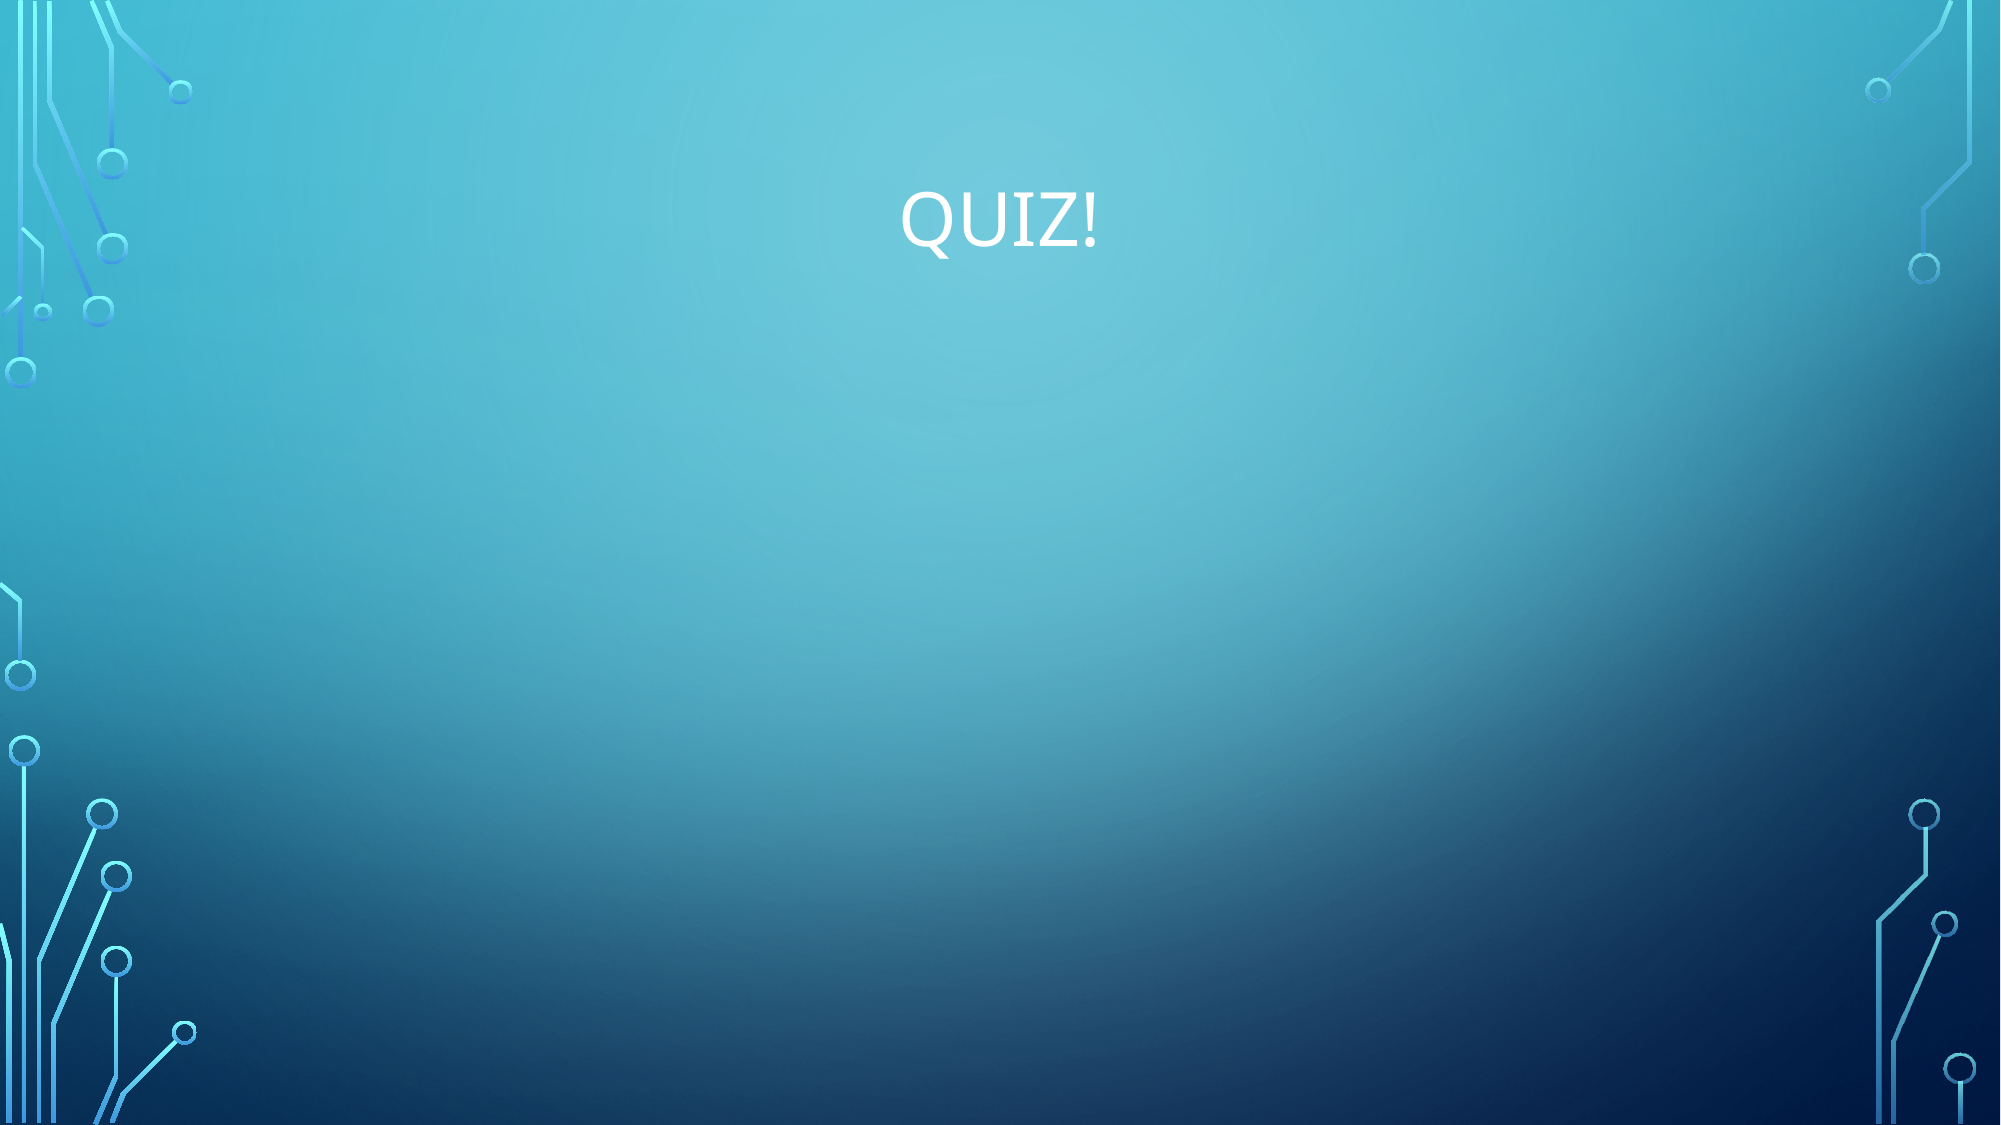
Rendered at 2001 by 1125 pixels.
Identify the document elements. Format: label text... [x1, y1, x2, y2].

title Quiz! [187, 101, 1813, 344]
